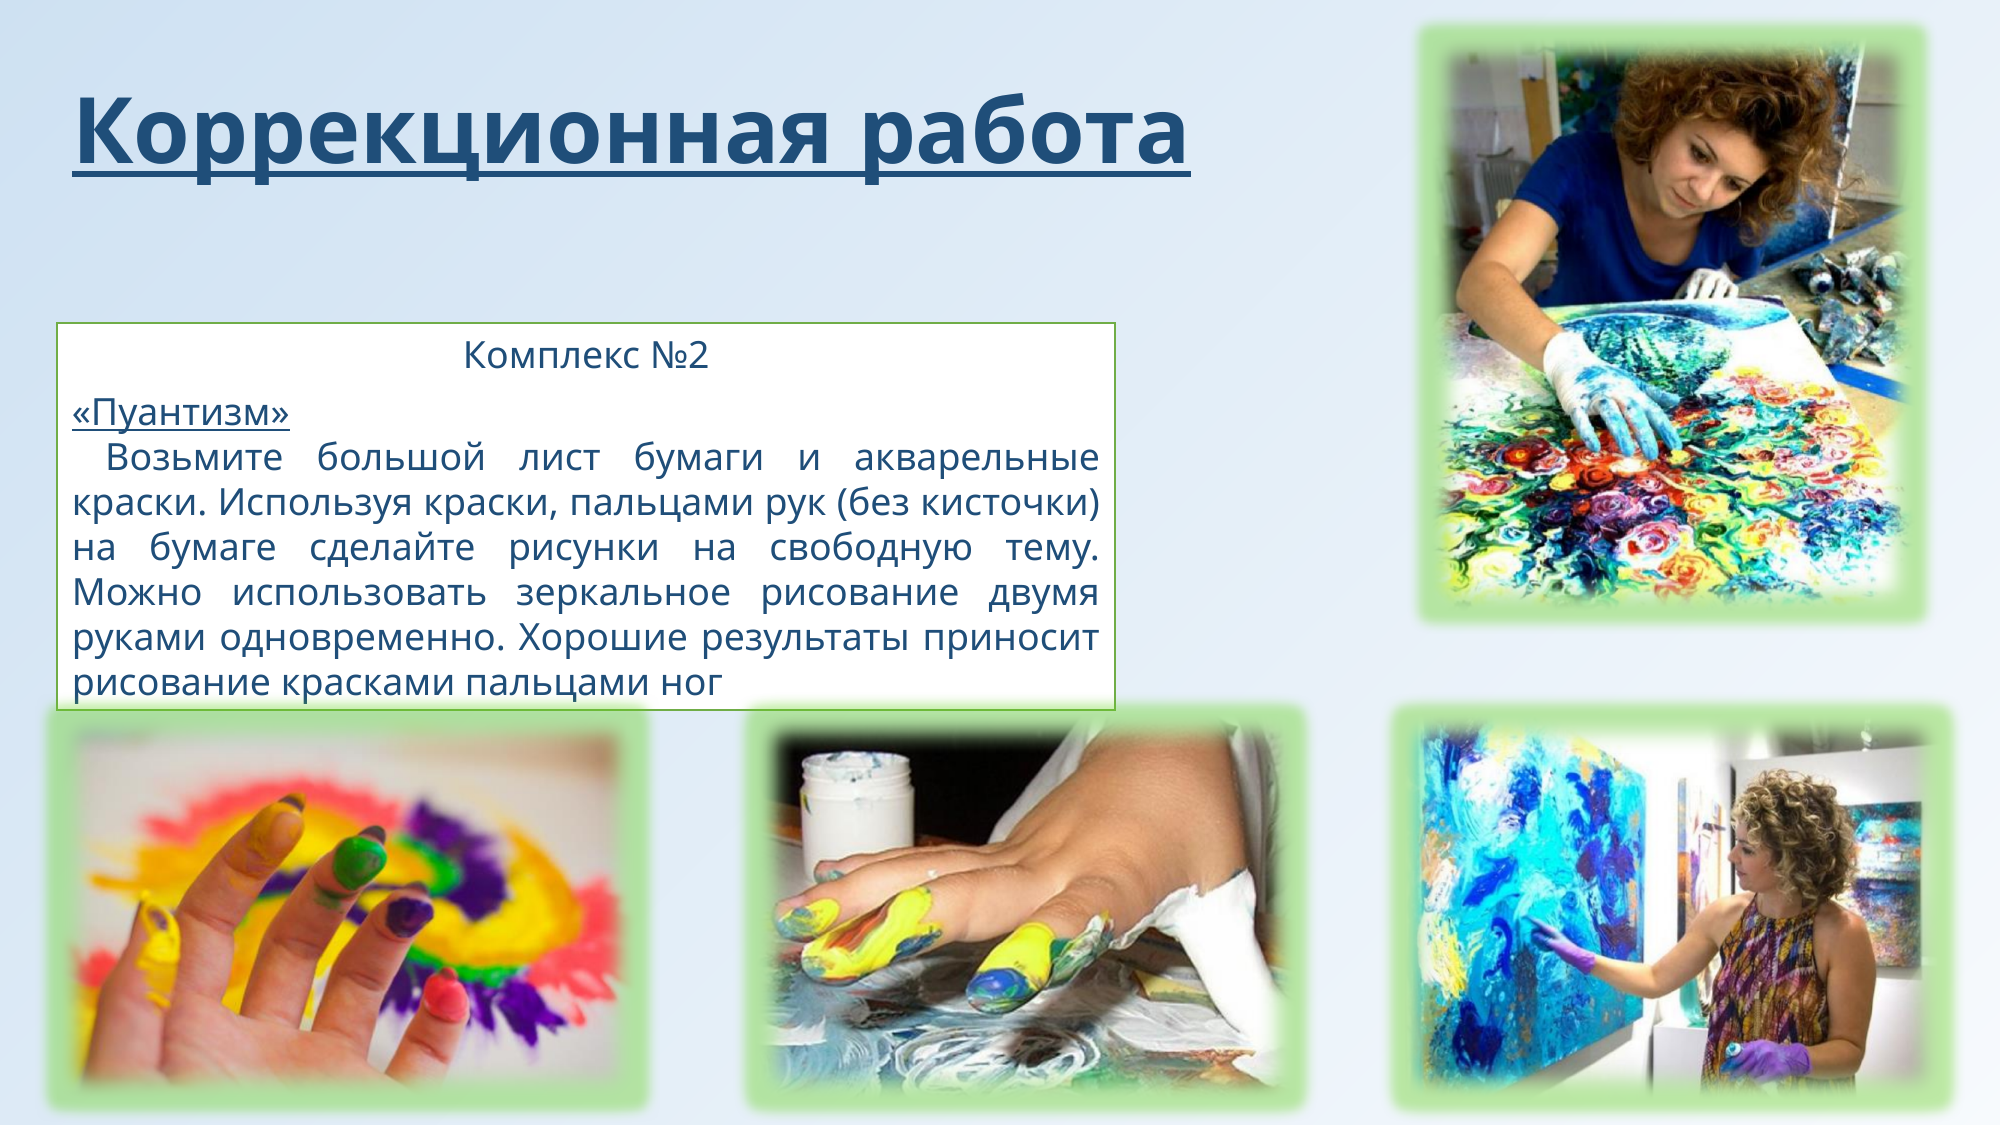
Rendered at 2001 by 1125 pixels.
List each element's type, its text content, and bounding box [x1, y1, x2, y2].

title Коррекционная работа [57, 0, 1783, 279]
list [755, 713, 1296, 1101]
text_box Комплекс №2 «Пуантизм» Возьмите большой лист бумаги и акварельные краски. Используя краски, пальцами рук (без кисточки) на бумаге сделайте рисунки на свободную тему. Можно использовать зеркальное рисование двумя руками одновременно. Хорошие результаты приносит рисование красками пальцами ног [56, 322, 1116, 711]
picture [1429, 35, 1916, 612]
picture [57, 713, 638, 1101]
picture [1401, 713, 1943, 1101]
